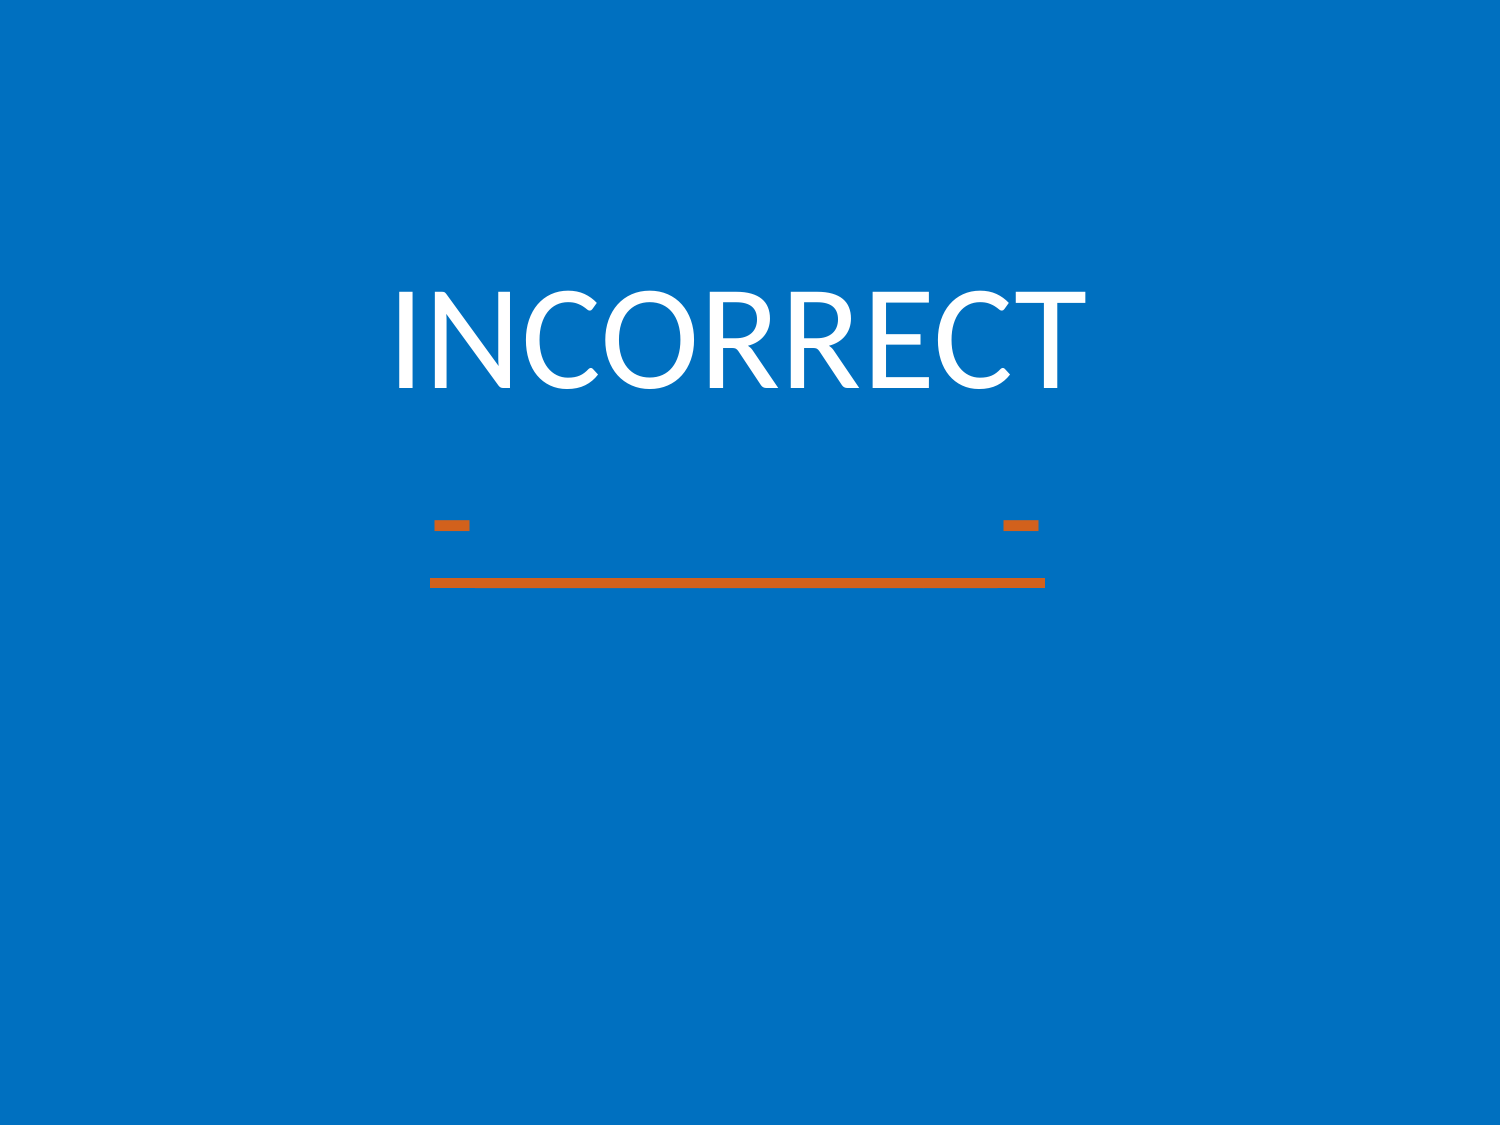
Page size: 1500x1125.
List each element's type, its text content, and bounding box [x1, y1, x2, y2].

title INCORRECT -_______- [62, 224, 1413, 613]
